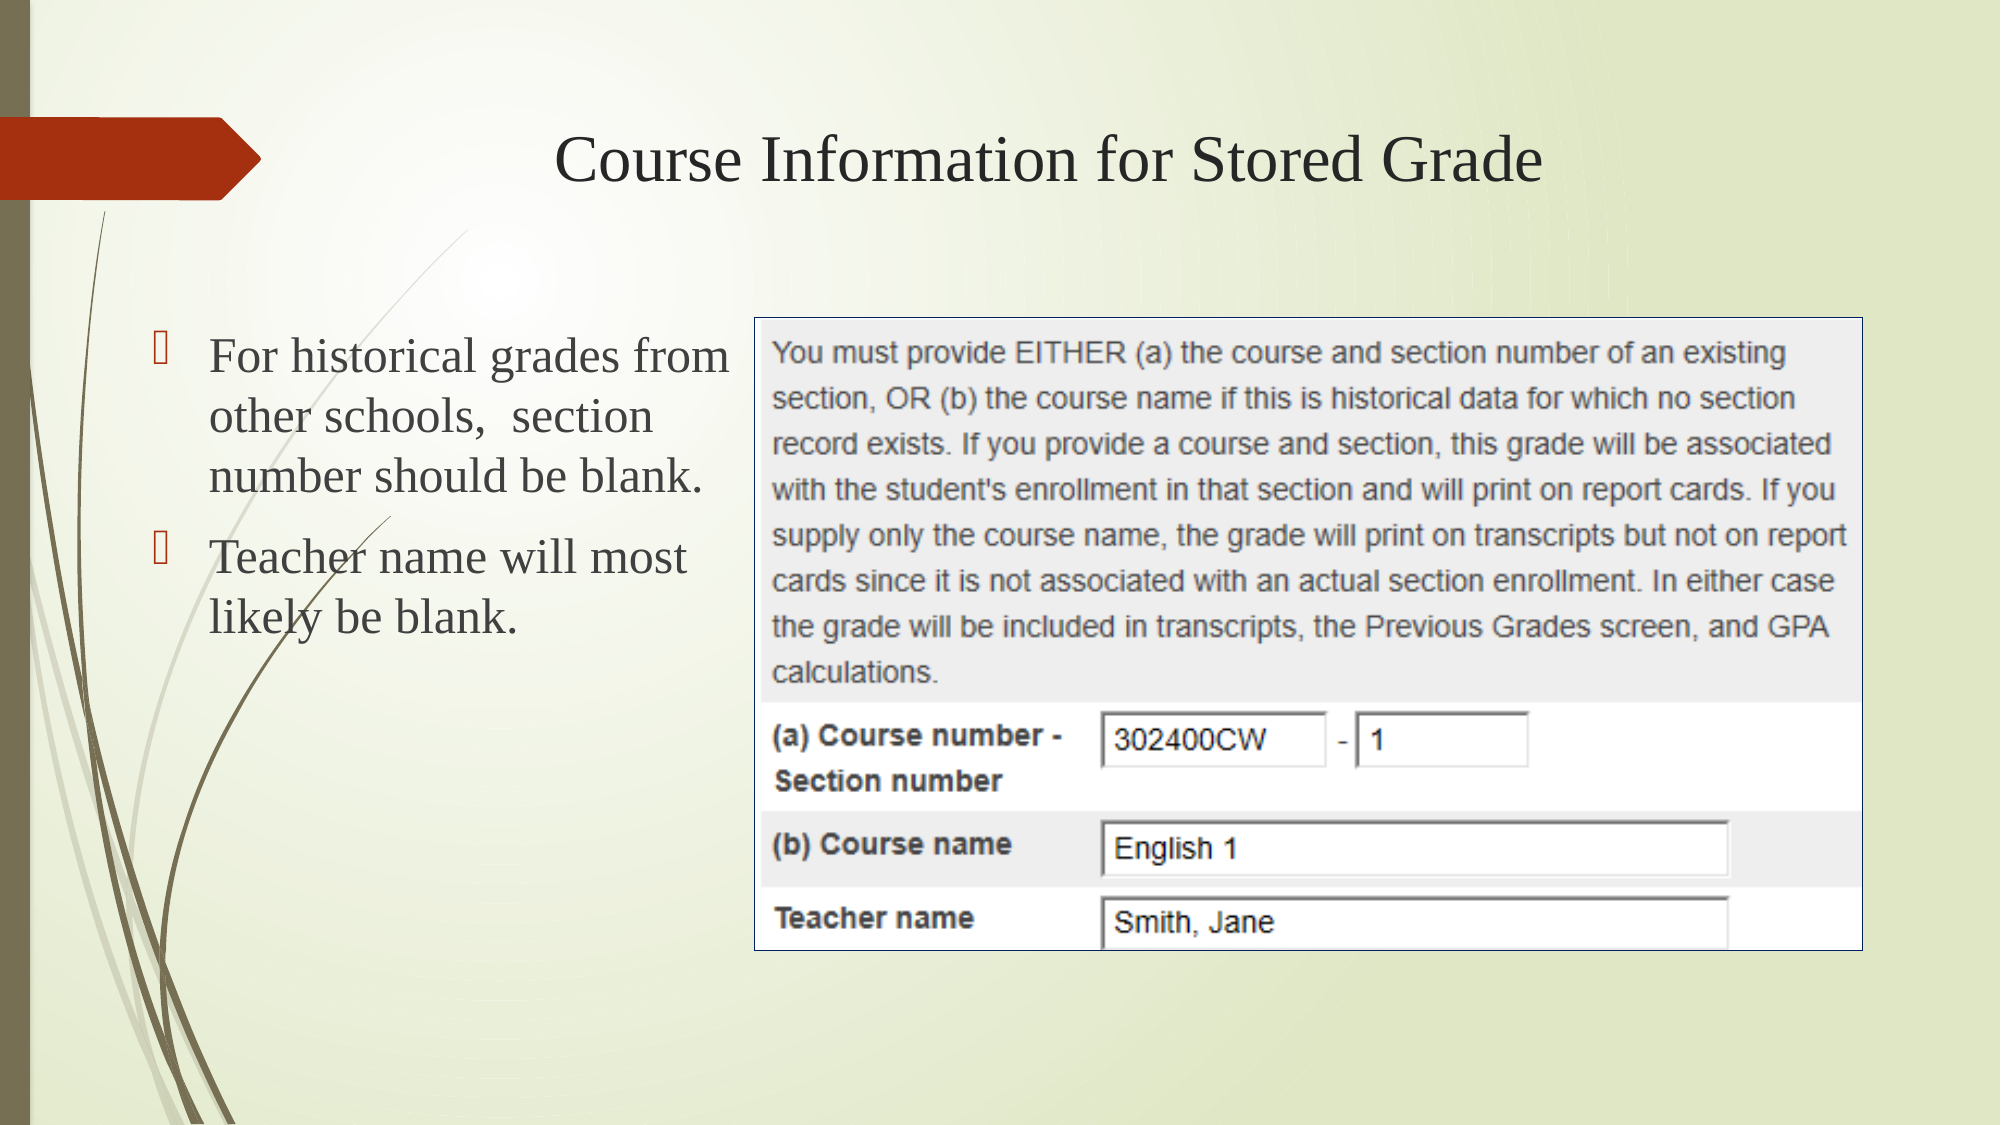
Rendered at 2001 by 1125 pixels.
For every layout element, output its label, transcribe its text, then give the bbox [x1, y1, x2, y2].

list For historical grades from other schools, section number should be blank. Teacher name will most likely be blank. [137, 314, 755, 930]
title Course Information for Stored Grade [319, 106, 1782, 266]
picture [754, 317, 1863, 951]
